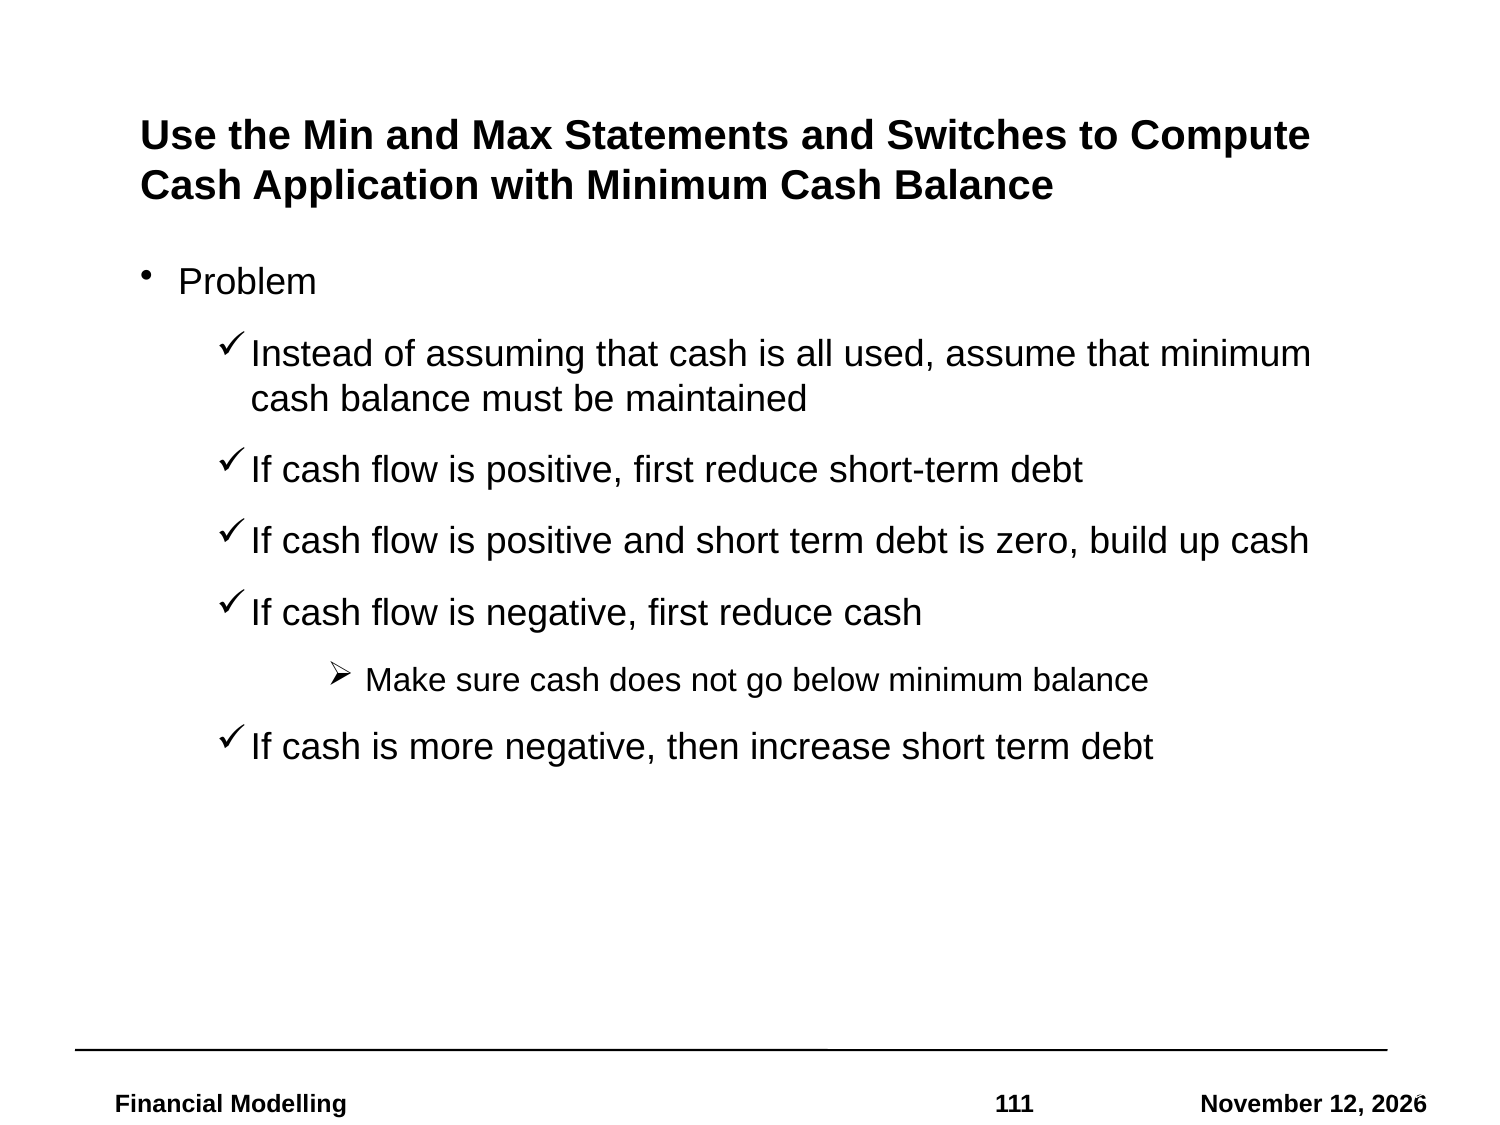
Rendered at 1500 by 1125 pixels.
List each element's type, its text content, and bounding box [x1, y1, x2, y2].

list Problem Instead of assuming that cash is all used, assume that minimum cash balance must be maintained If cash flow is positive, first reduce short-term debt If cash flow is positive and short term debt is zero, build up cash If cash flow is negative, first reduce cash Make sure cash does not go below minimum balance If cash is more negative, then increase short term debt [124, 249, 1413, 1001]
title Use the Min and Max Statements and Switches to Compute Cash Application with Minimum Cash Balance [124, 99, 1413, 226]
